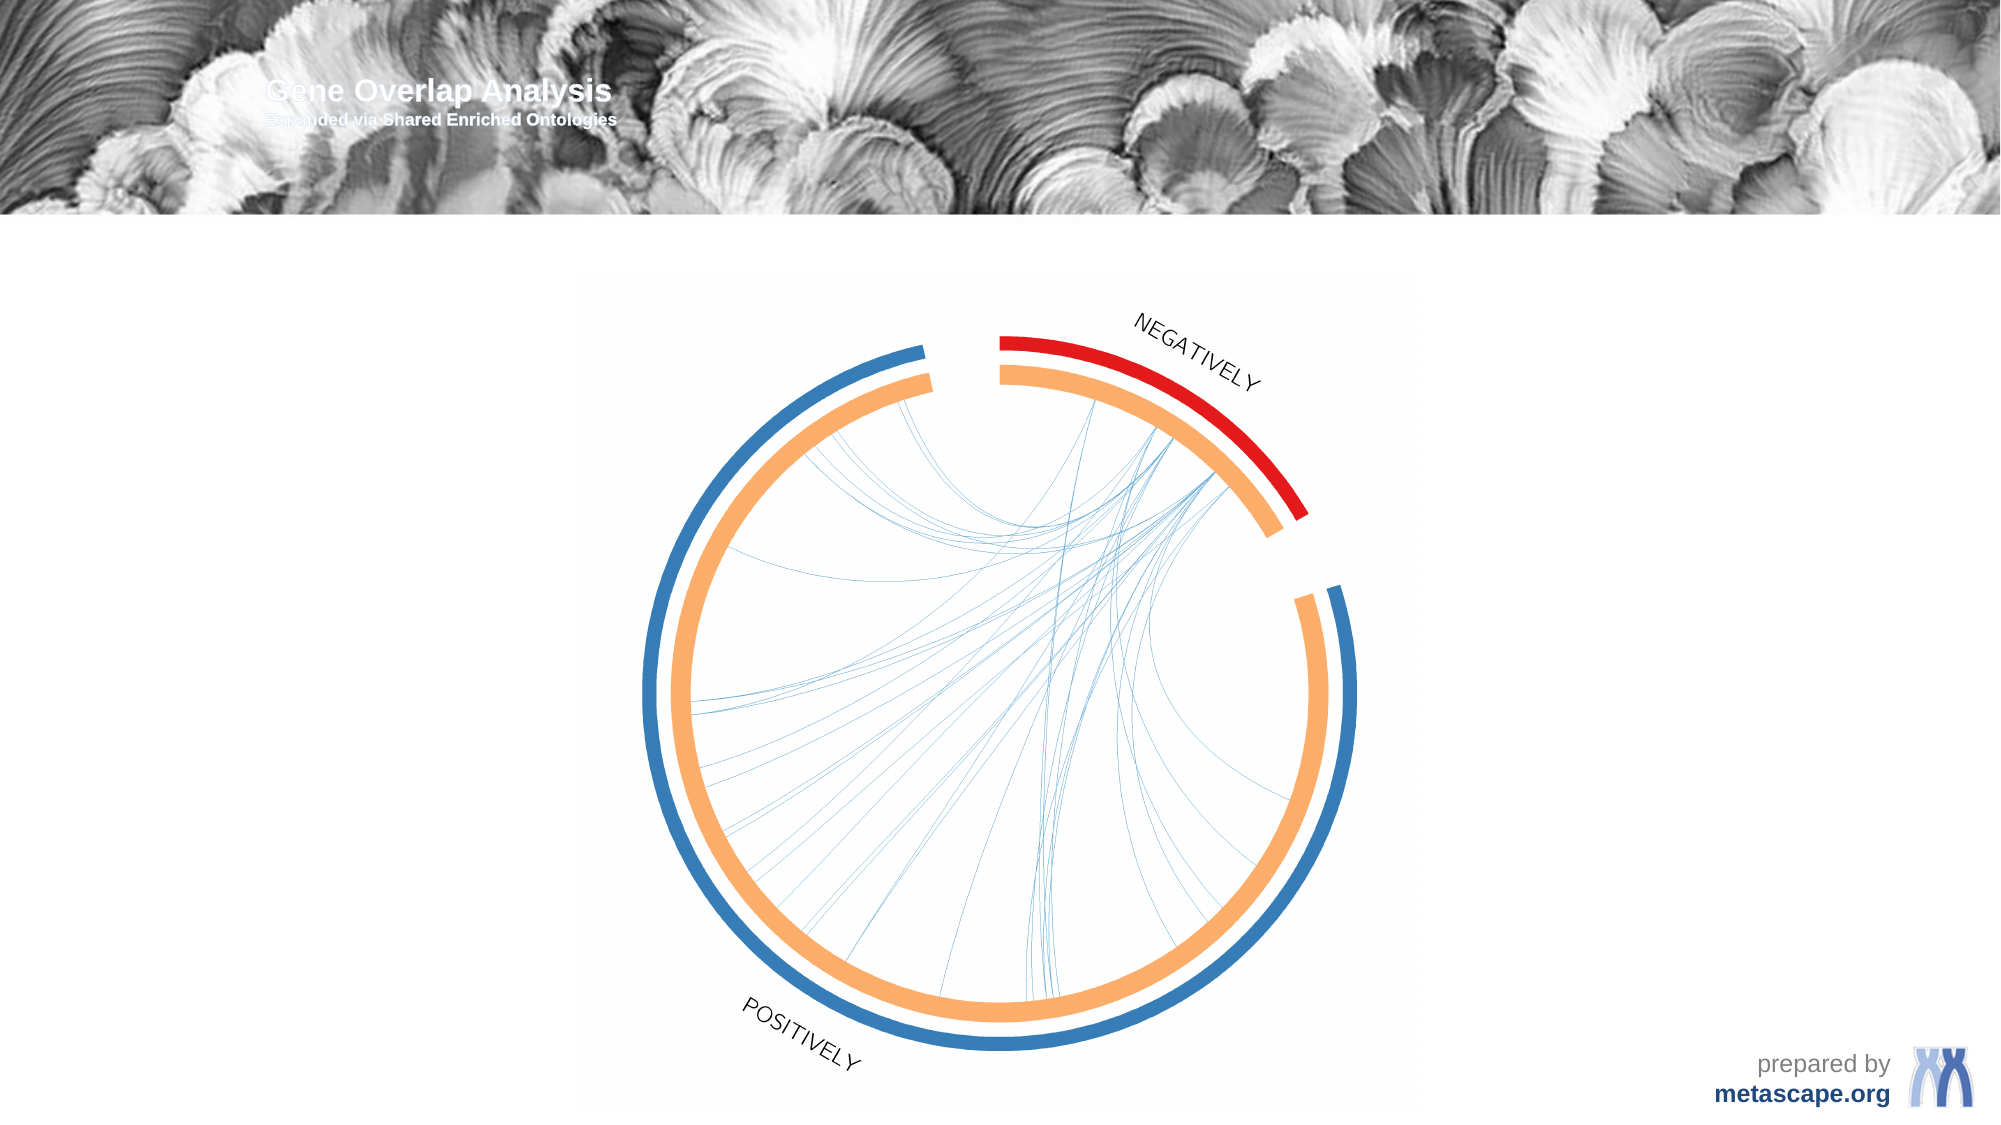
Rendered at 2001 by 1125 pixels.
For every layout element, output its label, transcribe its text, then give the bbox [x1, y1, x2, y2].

title Gene Overlap Analysis Expanded via Shared Enriched Ontologies [249, 61, 1600, 137]
picture [0, 0, 2001, 1125]
